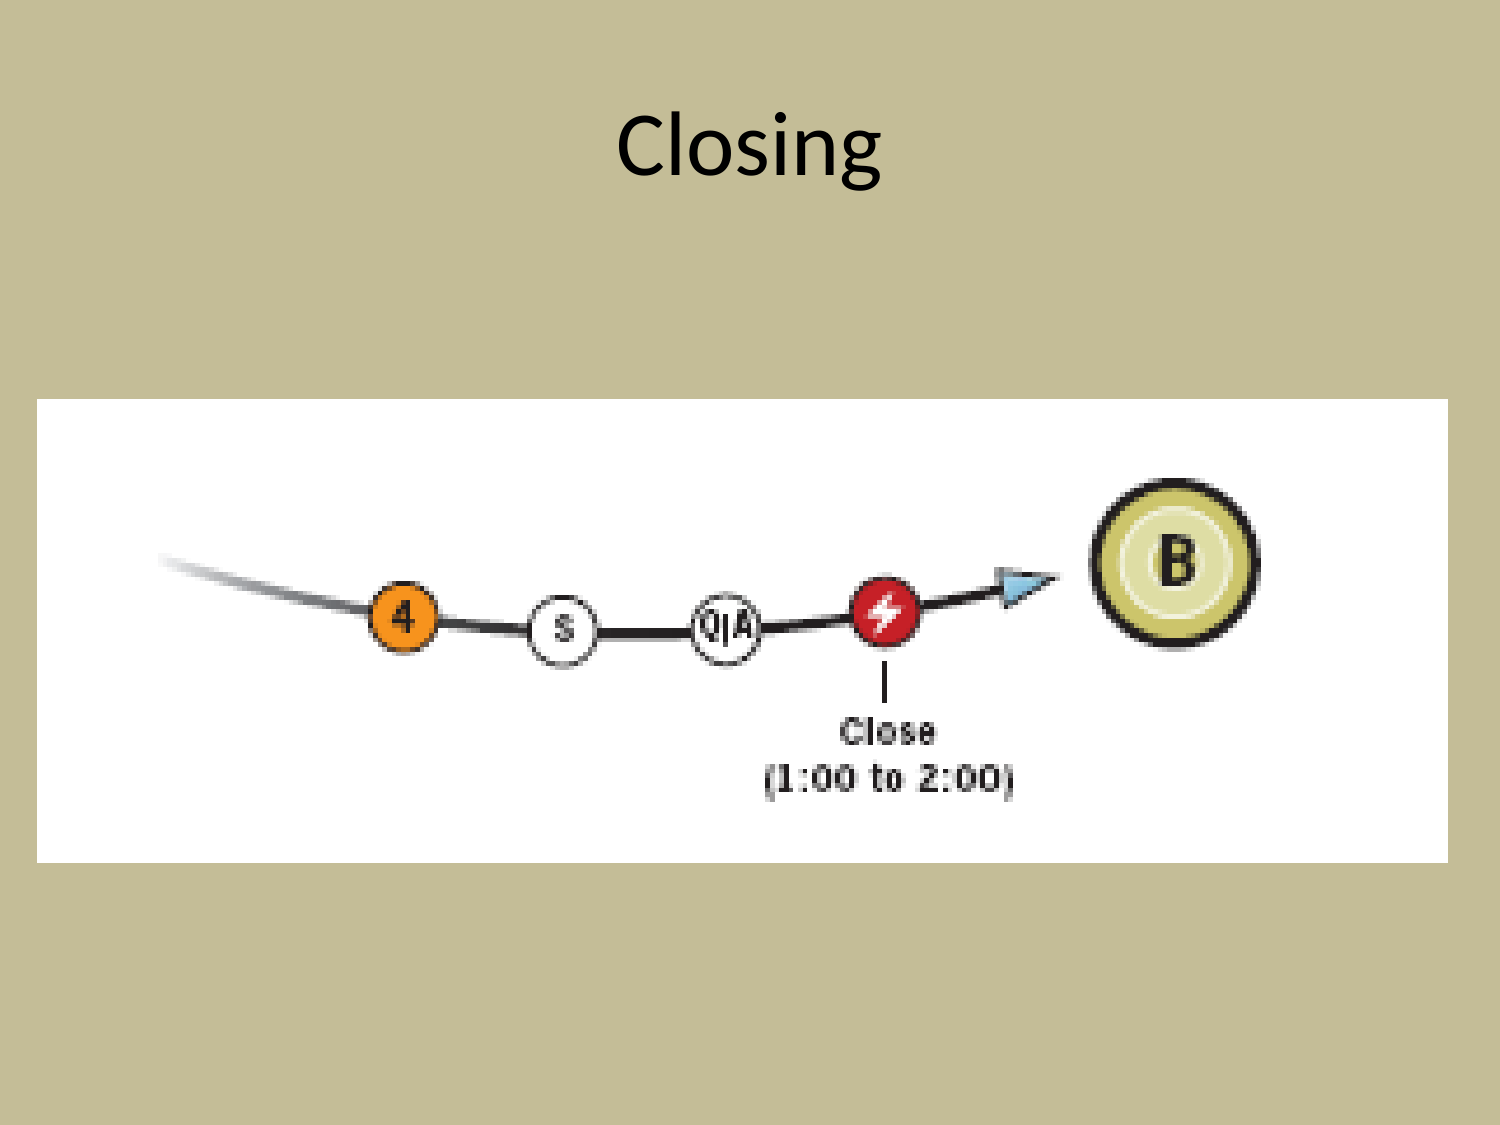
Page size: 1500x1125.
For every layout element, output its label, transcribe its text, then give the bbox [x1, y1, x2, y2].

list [36, 399, 1449, 863]
title Closing [75, 45, 1425, 233]
